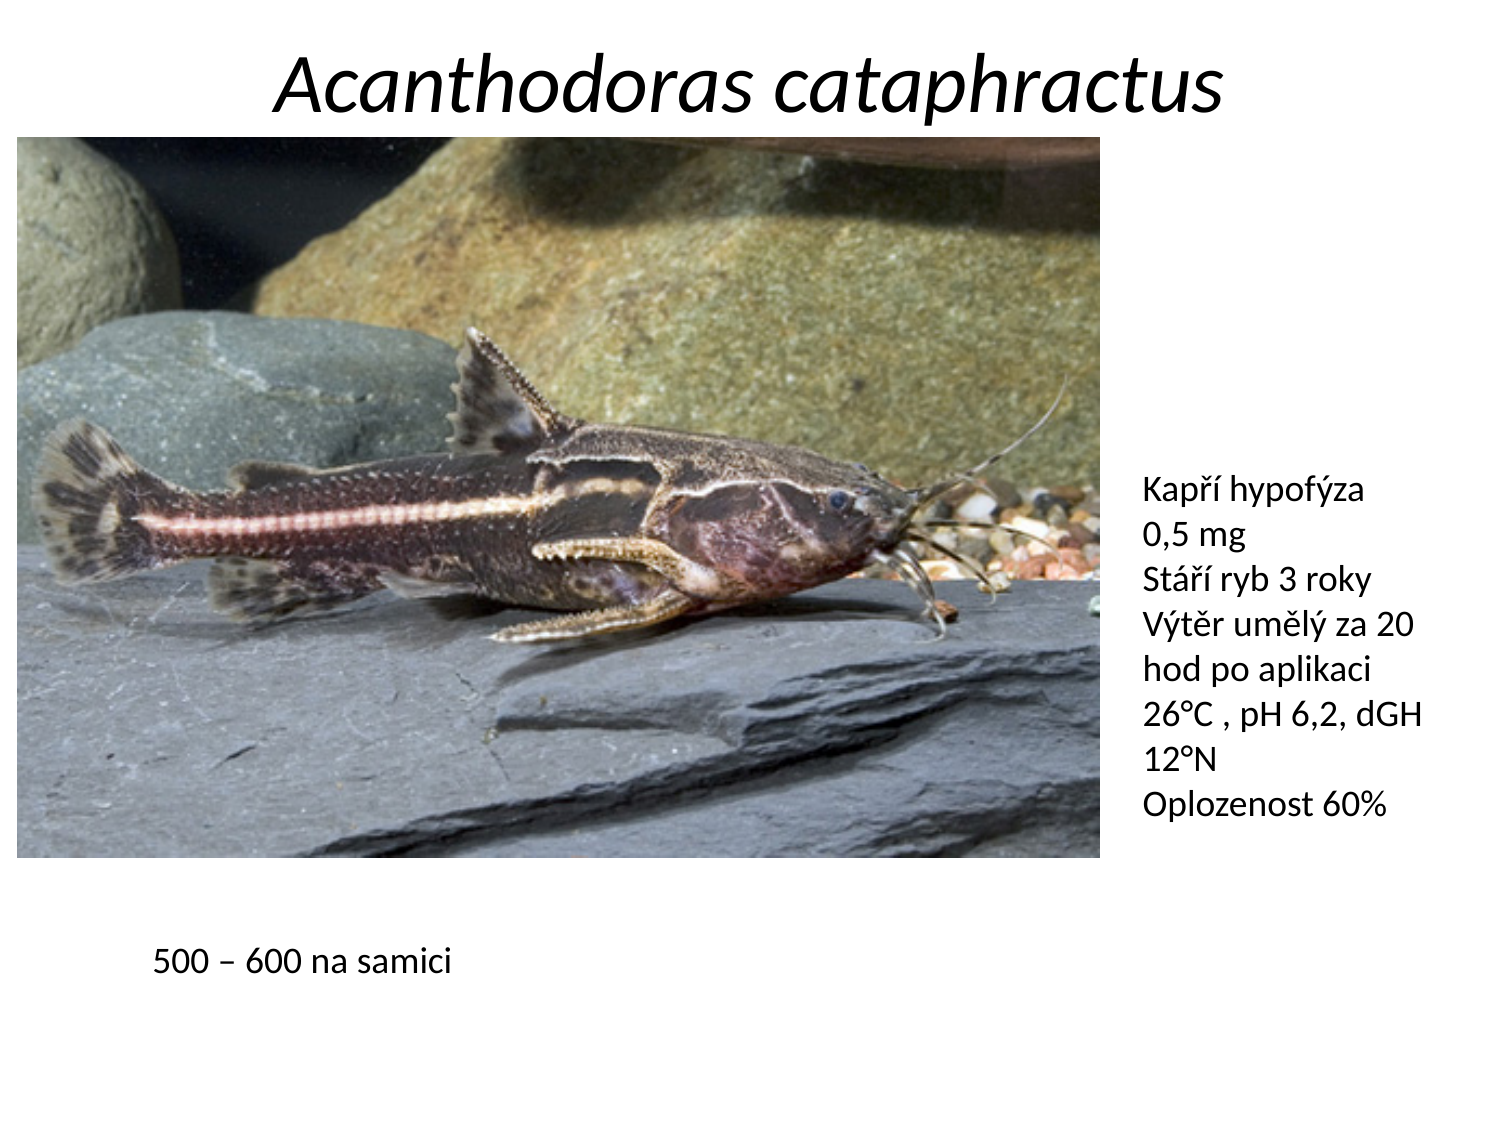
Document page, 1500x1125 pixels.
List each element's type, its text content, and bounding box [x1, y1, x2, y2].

title Acanthodoras cataphractus [75, 19, 1425, 138]
text_box 500 – 600 na samici [137, 928, 468, 989]
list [17, 136, 1100, 858]
text_box Kapří hypofýza 0,5 mg Stáří ryb 3 roky Výtěr umělý za 20 hod po aplikaci 26°C , pH 6,2, dGH 12°N Oplozenost 60% [1128, 456, 1471, 831]
